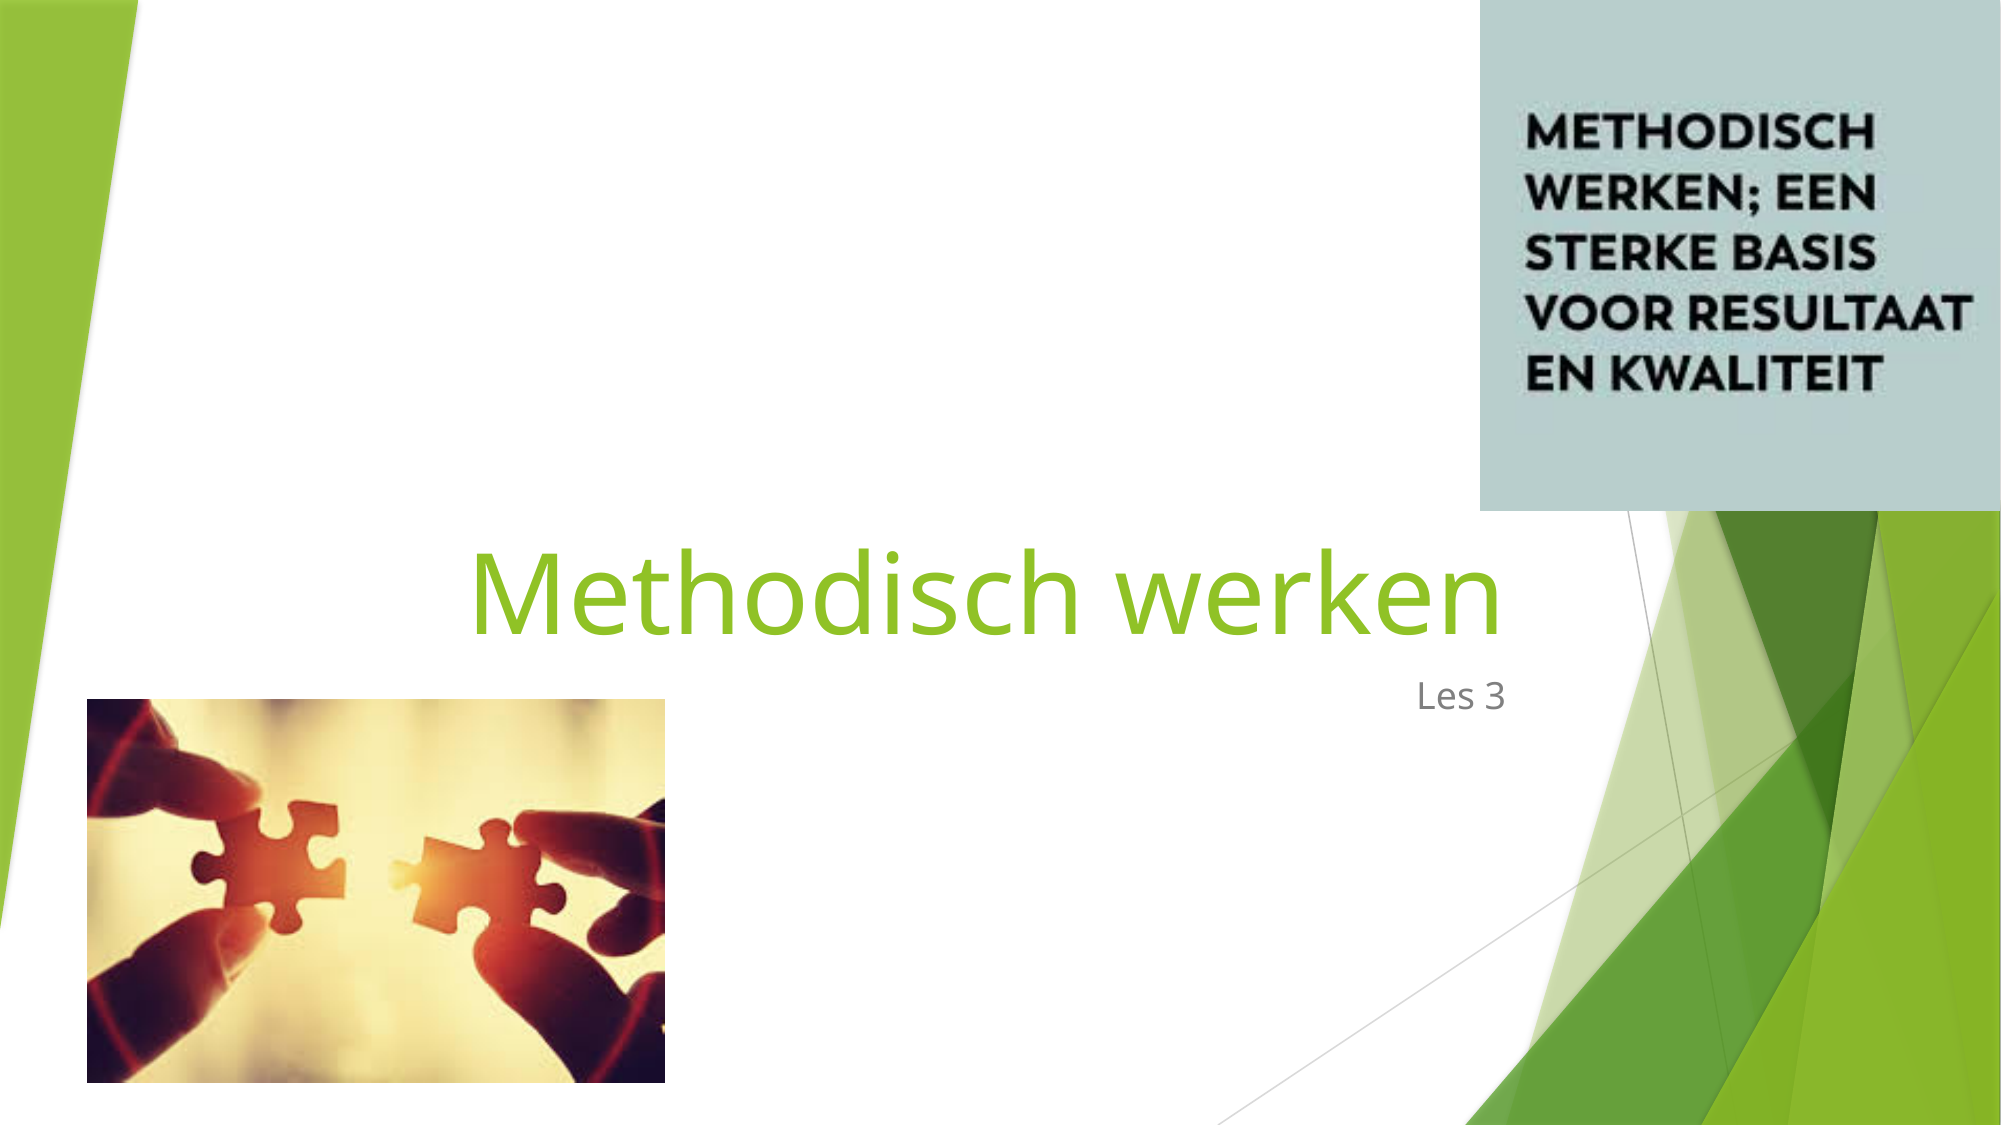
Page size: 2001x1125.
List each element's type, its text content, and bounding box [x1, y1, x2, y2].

picture [87, 699, 665, 1083]
picture [1480, 0, 2000, 512]
title Methodisch werken [247, 394, 1522, 664]
subtitle Les 3 [247, 664, 1522, 845]
